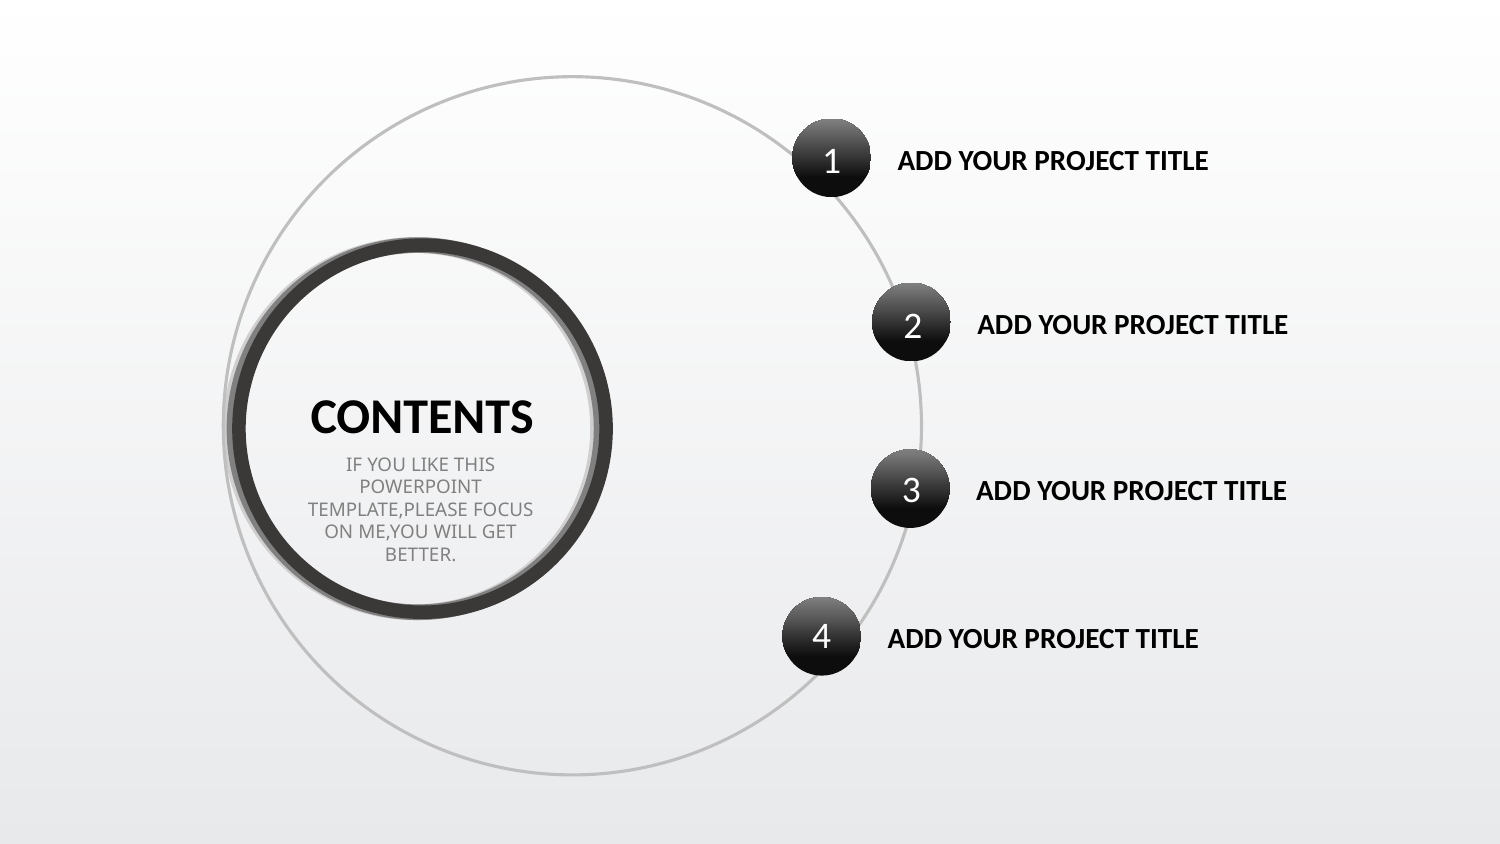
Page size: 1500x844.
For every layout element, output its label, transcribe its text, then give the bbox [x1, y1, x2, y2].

text_box [871, 281, 952, 363]
text_box [222, 352, 230, 500]
text_box 2 [891, 295, 934, 352]
text_box [781, 596, 863, 677]
text_box ADD YOUR PROJECT TITLE [886, 135, 1221, 182]
text_box ADD YOUR PROJECT TITLE [966, 299, 1301, 346]
text_box 4 [800, 605, 843, 662]
text_box 3 [890, 459, 933, 516]
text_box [230, 245, 607, 613]
text_box [791, 117, 872, 199]
text_box [272, 75, 923, 776]
text_box ADD YOUR PROJECT TITLE [876, 613, 1211, 660]
text_box [869, 448, 951, 530]
text_box ADD YOUR PROJECT TITLE [964, 465, 1300, 513]
text_box 1 [810, 129, 853, 187]
